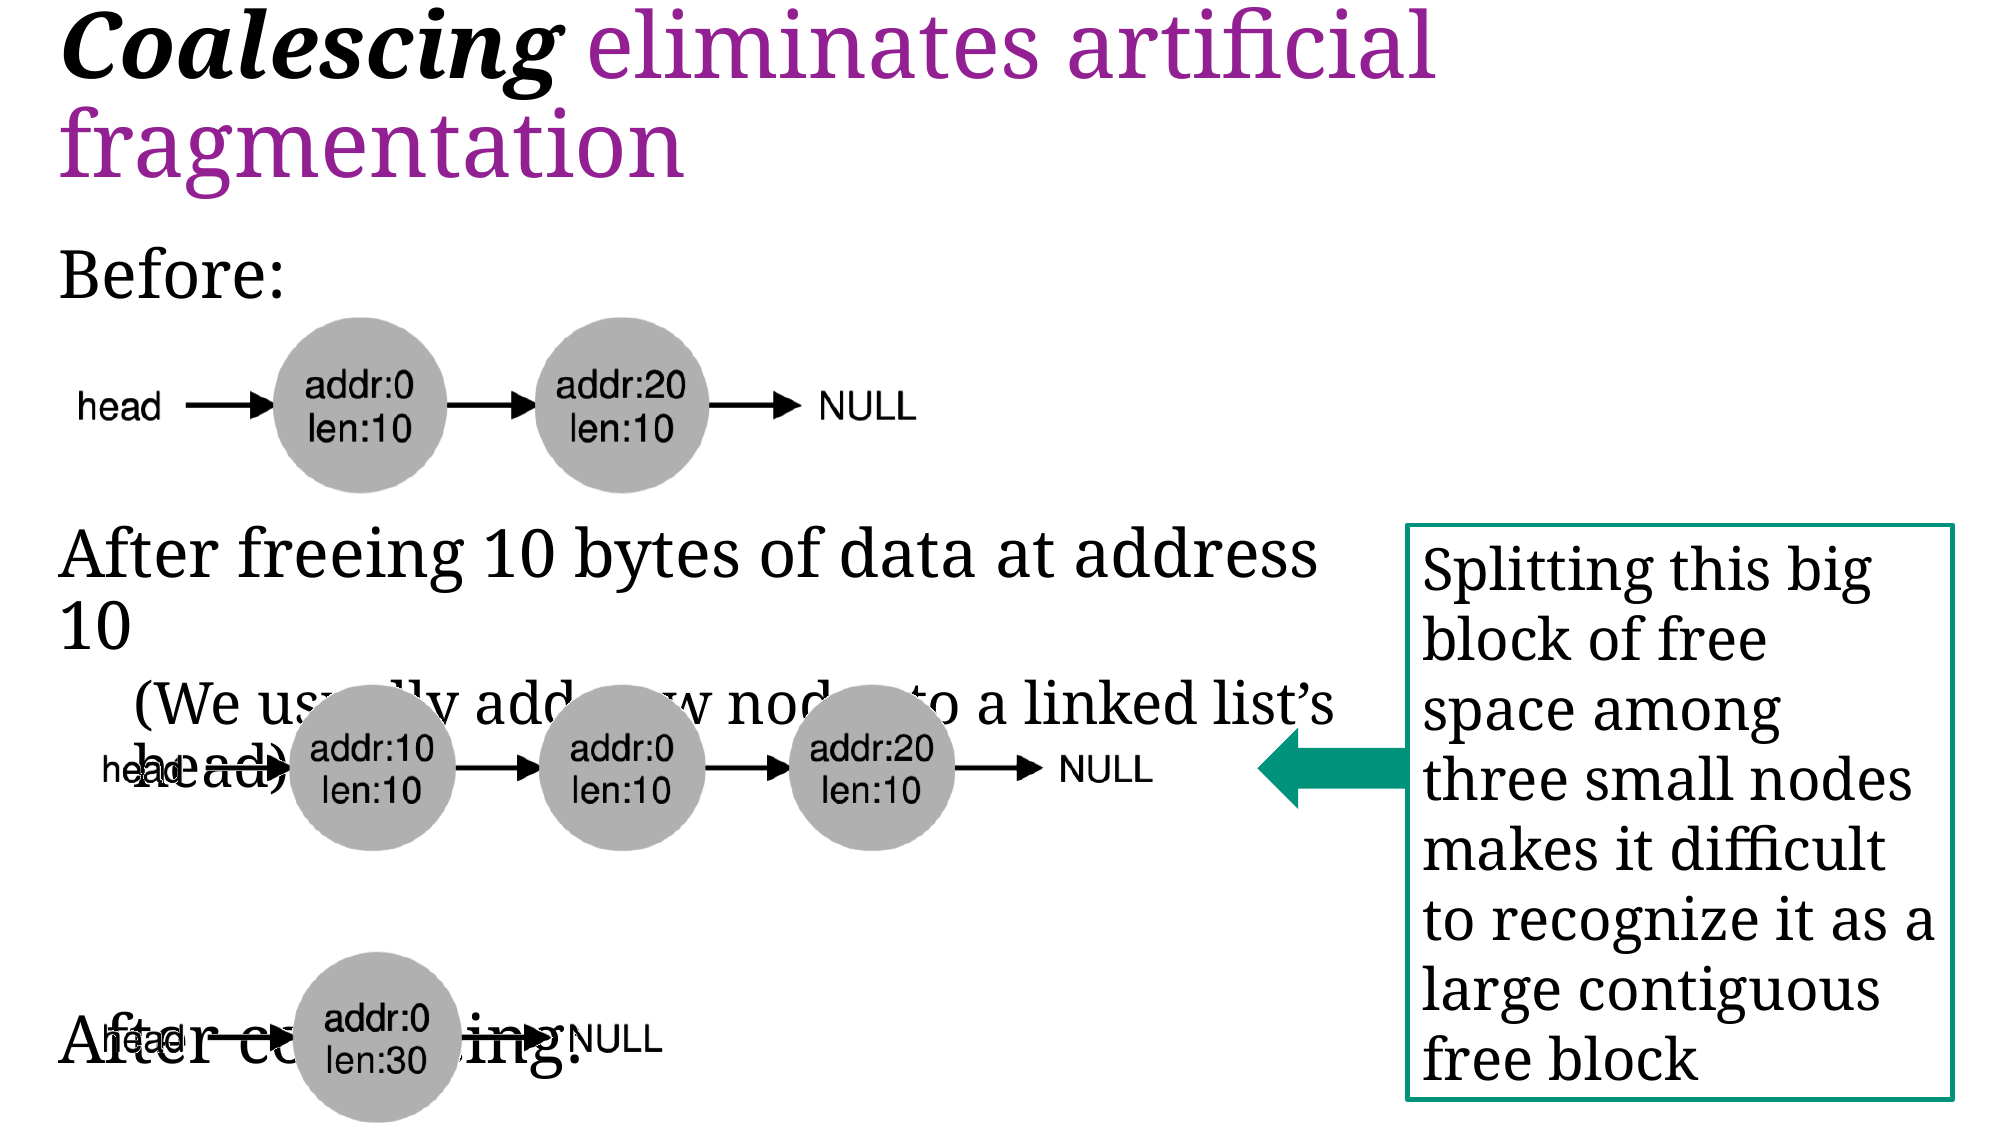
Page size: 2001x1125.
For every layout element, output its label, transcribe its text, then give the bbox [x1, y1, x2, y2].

text_box Splitting this big block of free space among three small nodes makes it difficult to recognize it as a large contiguous free block [1407, 524, 1953, 1100]
picture [66, 308, 923, 508]
list Before: After freeing 10 bytes of data at address 10 (We usually add new nodes to a linked list’s head): After coalescing: [43, 233, 1368, 1091]
text_box [1255, 725, 1409, 812]
picture [90, 674, 1159, 862]
title Coalescing eliminates artificial fragmentation [43, 25, 1953, 171]
picture [90, 943, 669, 1125]
